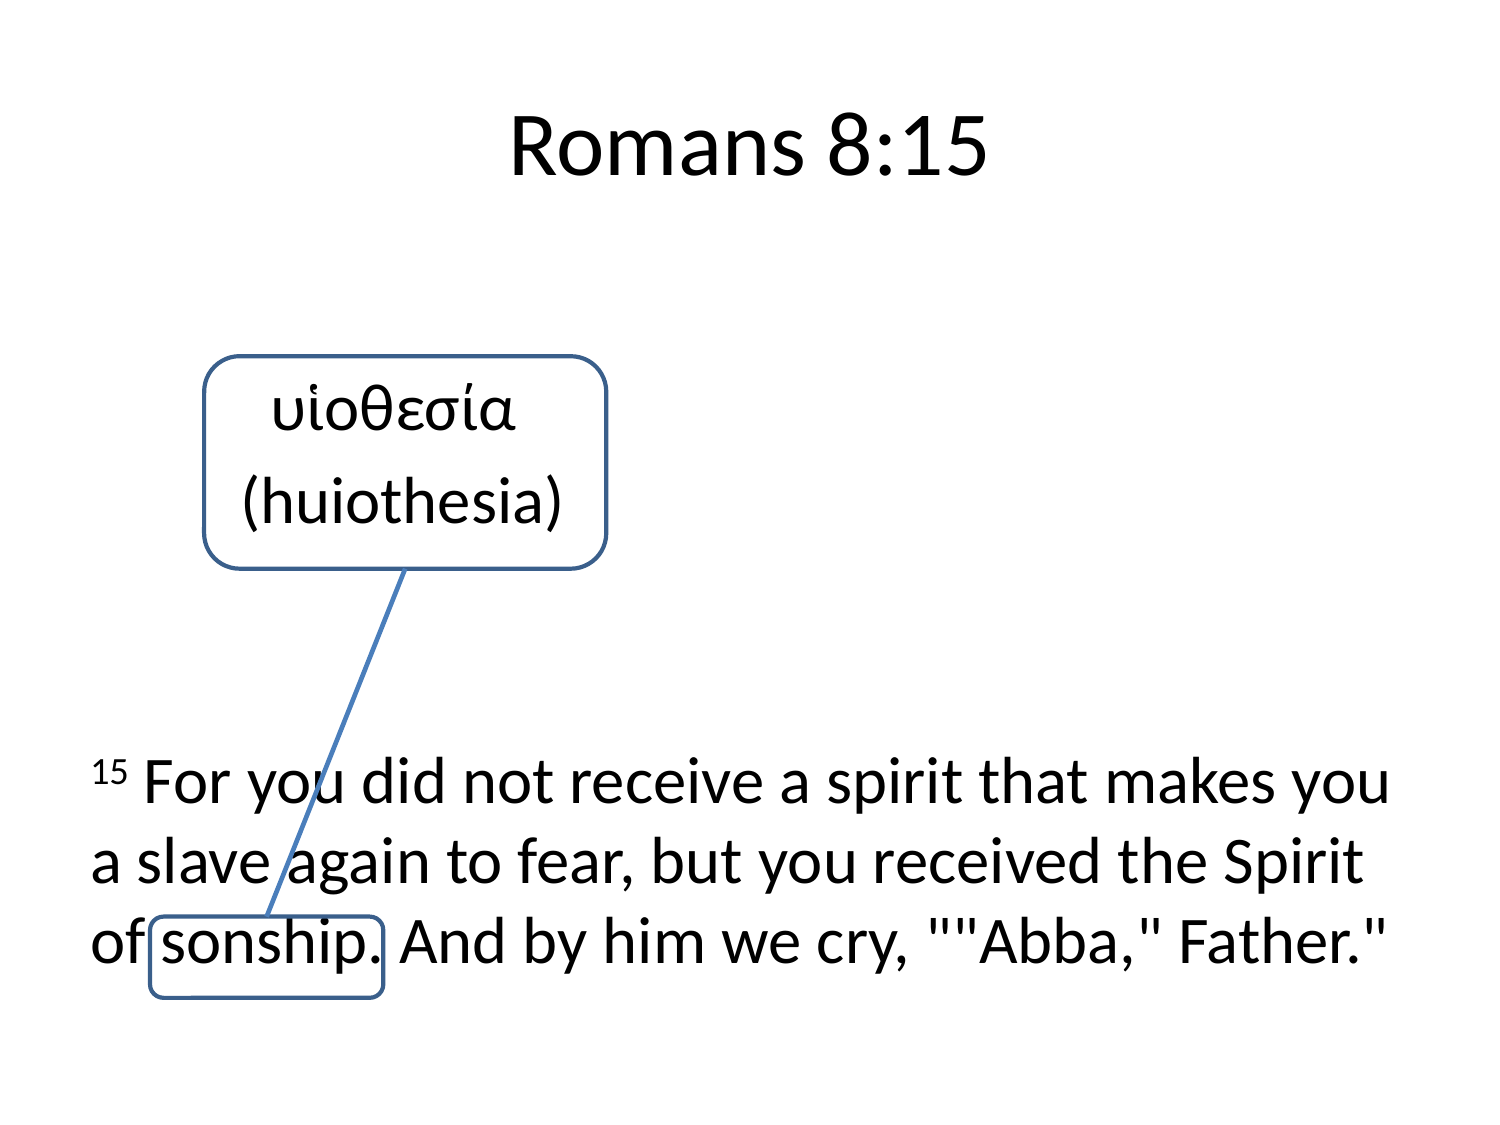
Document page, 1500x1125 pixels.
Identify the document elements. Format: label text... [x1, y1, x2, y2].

list υἱοθεσία (huiothesia) 15 For you did not receive a spirit that makes you a slave again to fear, but you received the Spirit of sonship. And by him we cry, ""Abba," Father." [75, 262, 1425, 1005]
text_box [266, 568, 406, 917]
text_box [147, 914, 386, 1000]
text_box [201, 354, 609, 571]
title Romans 8:15 [75, 45, 1425, 233]
